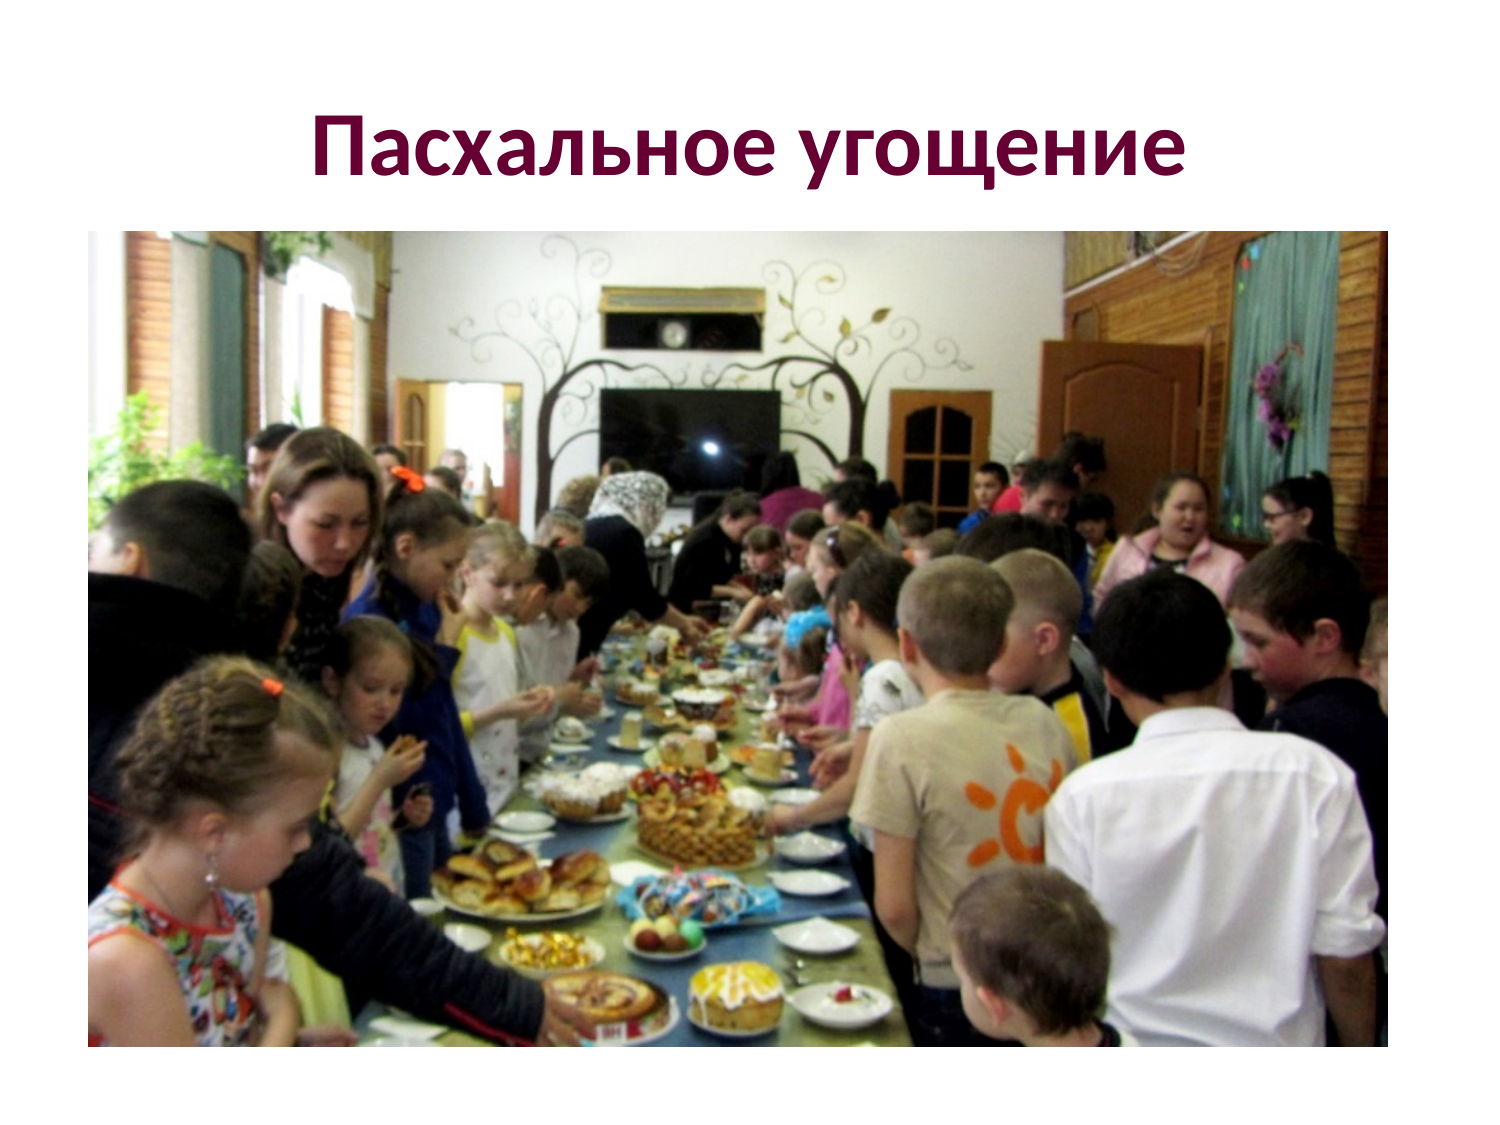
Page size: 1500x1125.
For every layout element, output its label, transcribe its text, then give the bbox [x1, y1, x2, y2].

title Пасхальное угощение [75, 45, 1425, 233]
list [88, 231, 1389, 1047]
